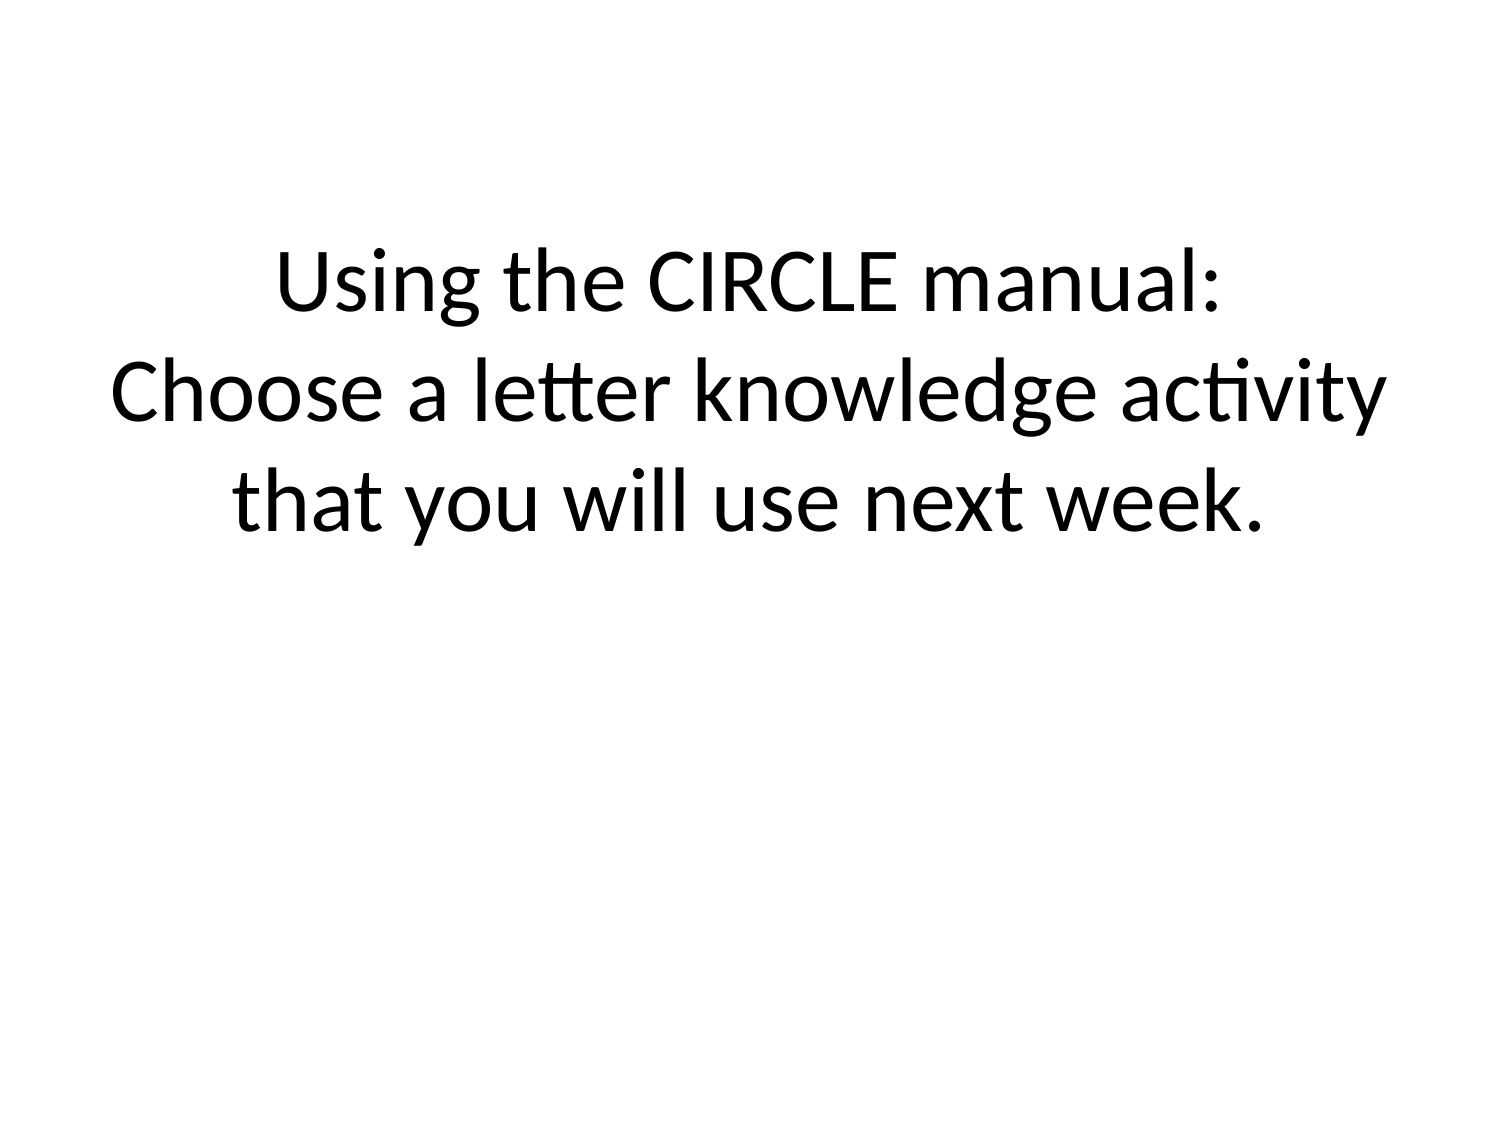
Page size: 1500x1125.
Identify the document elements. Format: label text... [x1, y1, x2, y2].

title Using the CIRCLE manual: Choose a letter knowledge activity that you will use next week. [75, 45, 1425, 725]
